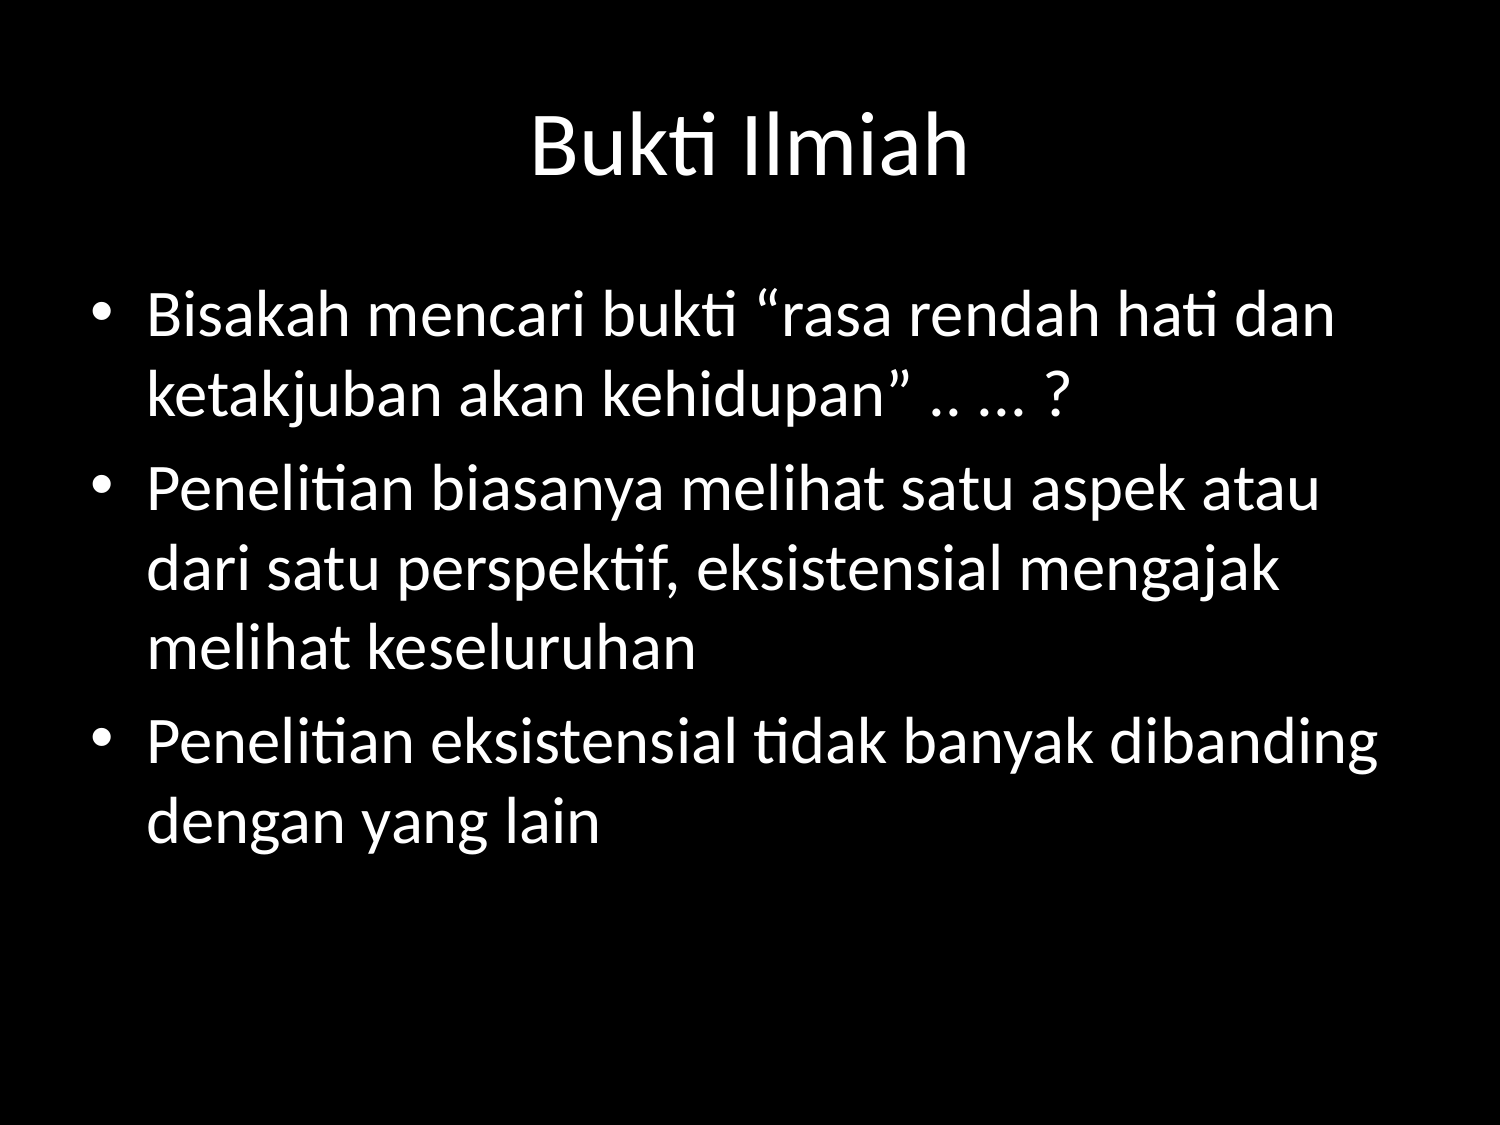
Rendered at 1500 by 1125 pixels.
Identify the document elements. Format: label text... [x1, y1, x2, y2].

list Bisakah mencari bukti “rasa rendah hati dan ketakjuban akan kehidupan” .. ... ? Penelitian biasanya melihat satu aspek atau dari satu perspektif, eksistensial mengajak melihat keseluruhan Penelitian eksistensial tidak banyak dibanding dengan yang lain [75, 262, 1425, 1005]
title Bukti Ilmiah [75, 45, 1425, 233]
